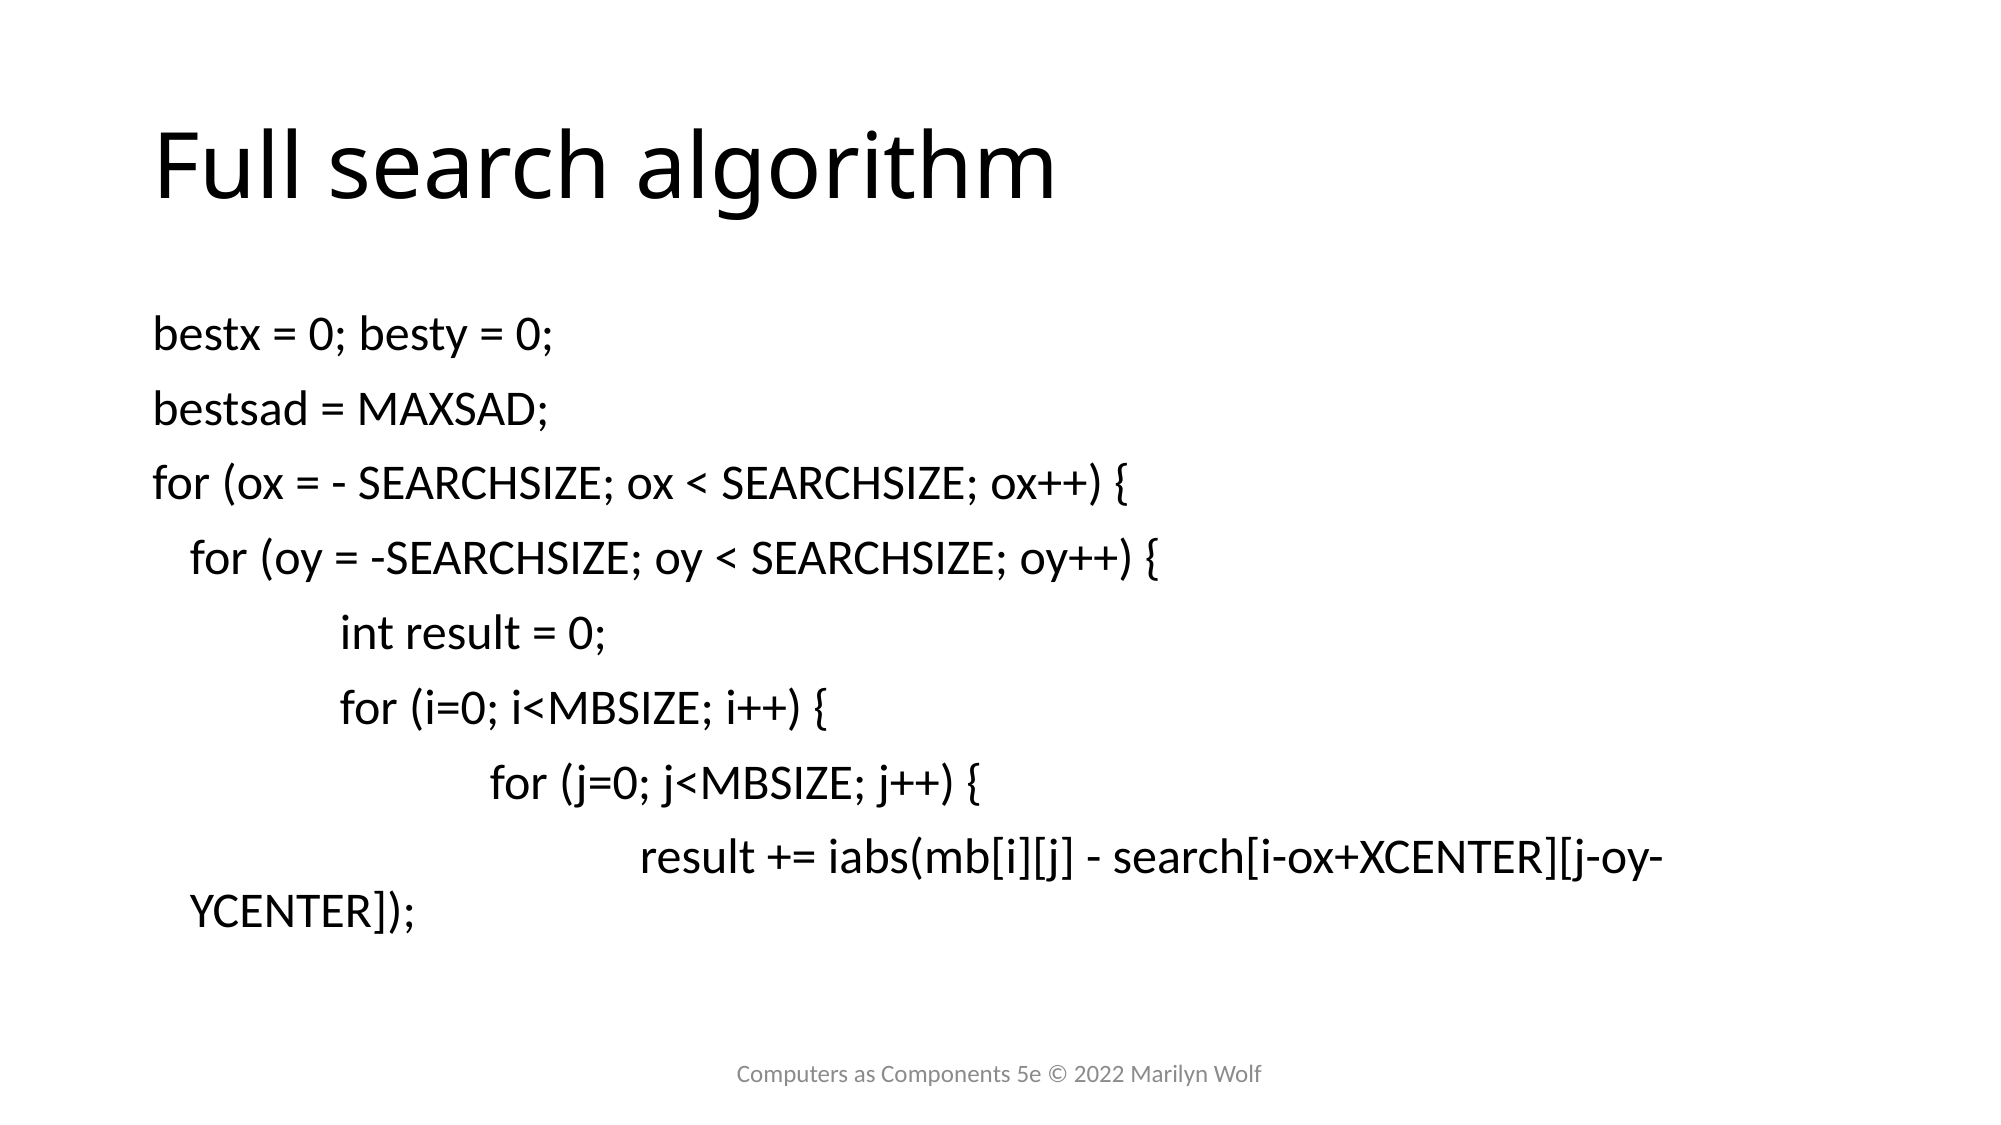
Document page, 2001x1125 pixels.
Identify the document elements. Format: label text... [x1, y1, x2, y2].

title Full search algorithm [137, 59, 1863, 278]
list bestx = 0; besty = 0; bestsad = MAXSAD; for (ox = - SEARCHSIZE; ox < SEARCHSIZE; ox++) { for (oy = -SEARCHSIZE; oy < SEARCHSIZE; oy++) { int result = 0; for (i=0; i<MBSIZE; i++) { for (j=0; j<MBSIZE; j++) { result += iabs(mb[i][j] - search[i-ox+XCENTER][j-oy-YCENTER]); [137, 299, 1863, 1014]
footer Computers as Components 5e © 2022 Marilyn Wolf [662, 1042, 1338, 1103]
